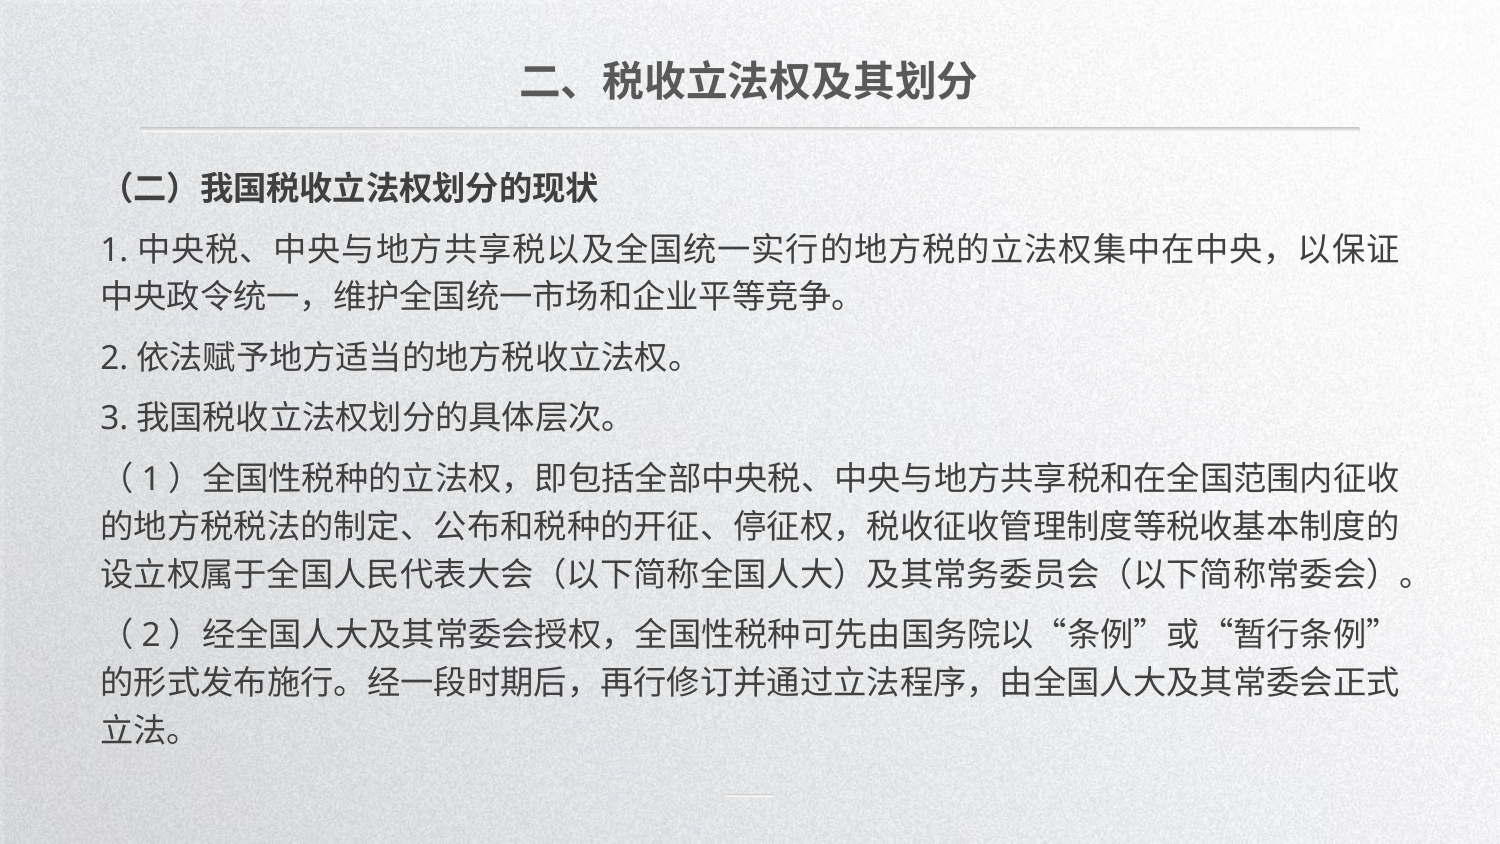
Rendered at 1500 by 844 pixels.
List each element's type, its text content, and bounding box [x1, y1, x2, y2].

text_box 二、税收立法权及其划分 [459, 49, 1038, 111]
text_box （二）我国税收立法权划分的现状 1.中央税、中央与地方共享税以及全国统一实行的地方税的立法权集中在中央，以保证中央政令统一，维护全国统一市场和企业平等竞争。 2.依法赋予地方适当的地方税收立法权。 3.我国税收立法权划分的具体层次。 （1）全国性税种的立法权，即包括全部中央税、中央与地方共享税和在全国范围内征收的地方税税法的制定、公布和税种的开征、停征权，税收征收管理制度等税收基本制度的设立权属于全国人民代表大会（以下简称全国人大）及其常务委员会（以下简称常委会）。 （2）经全国人大及其常委会授权，全国性税种可先由国务院以“条例”或“暂行条例”的形式发布施行。经一段时期后，再行修订并通过立法程序，由全国人大及其常委会正式立法。 [100, 159, 1400, 749]
picture [0, 0, 1500, 844]
